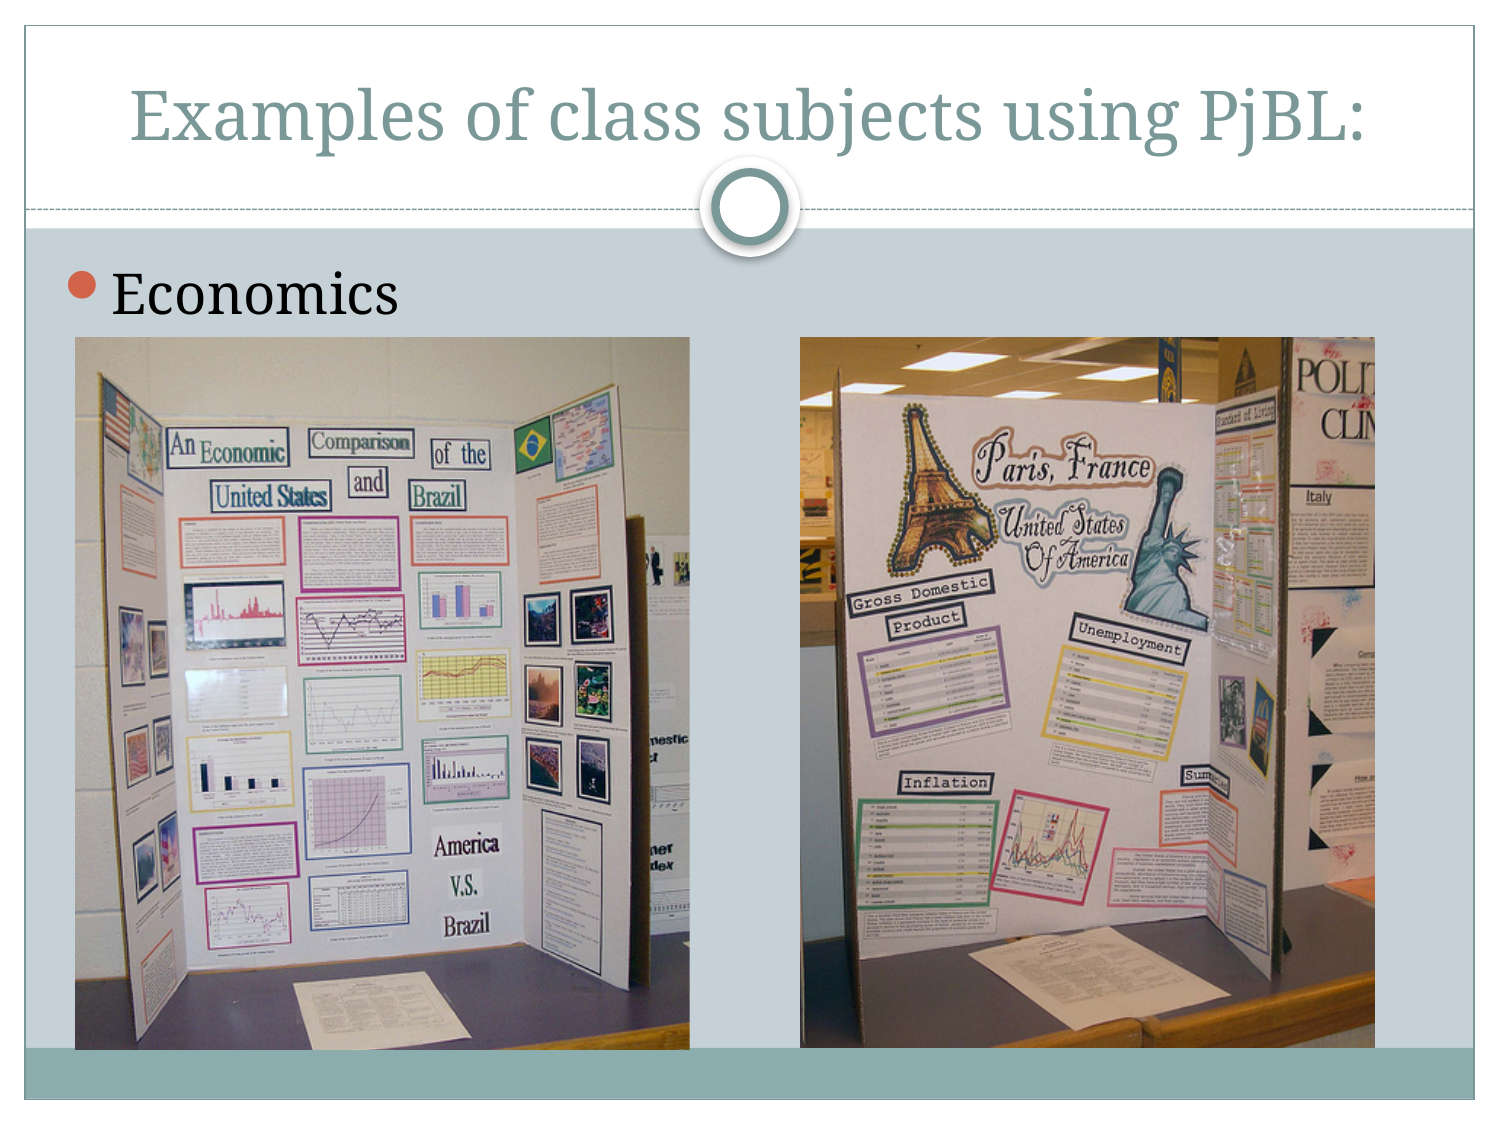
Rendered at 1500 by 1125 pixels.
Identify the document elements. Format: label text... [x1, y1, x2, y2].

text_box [74, 337, 1376, 1051]
title Examples of class subjects using PjBL: [49, 37, 1450, 162]
list Economics [49, 250, 638, 438]
